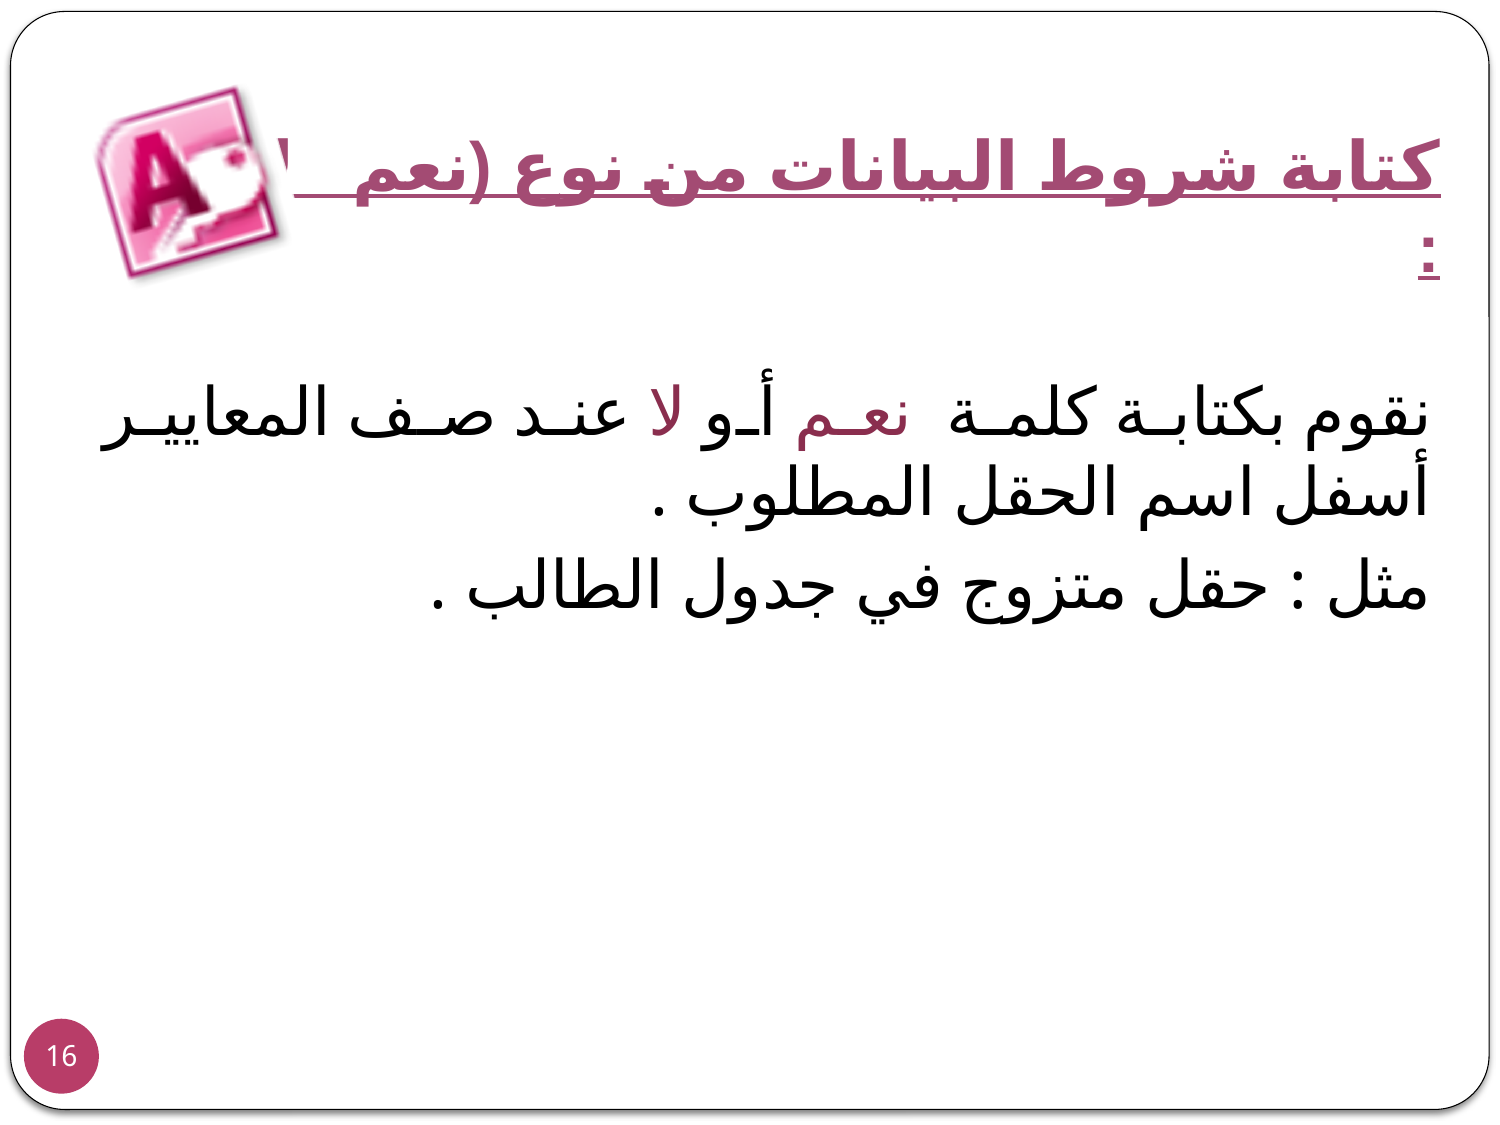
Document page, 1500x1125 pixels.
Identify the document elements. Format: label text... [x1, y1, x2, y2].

title كتابة شروط البيانات من نوع (نعم / لا ) : [293, 113, 1456, 302]
list نقوم بكتابة كلمة نعم أو لا عند صف المعايير أسفل اسم الحقل المطلوب . مثل : حقل متزوج في جدول الطالب . [88, 361, 1447, 787]
picture [55, 57, 313, 325]
slide_number 16 [23, 1018, 99, 1094]
